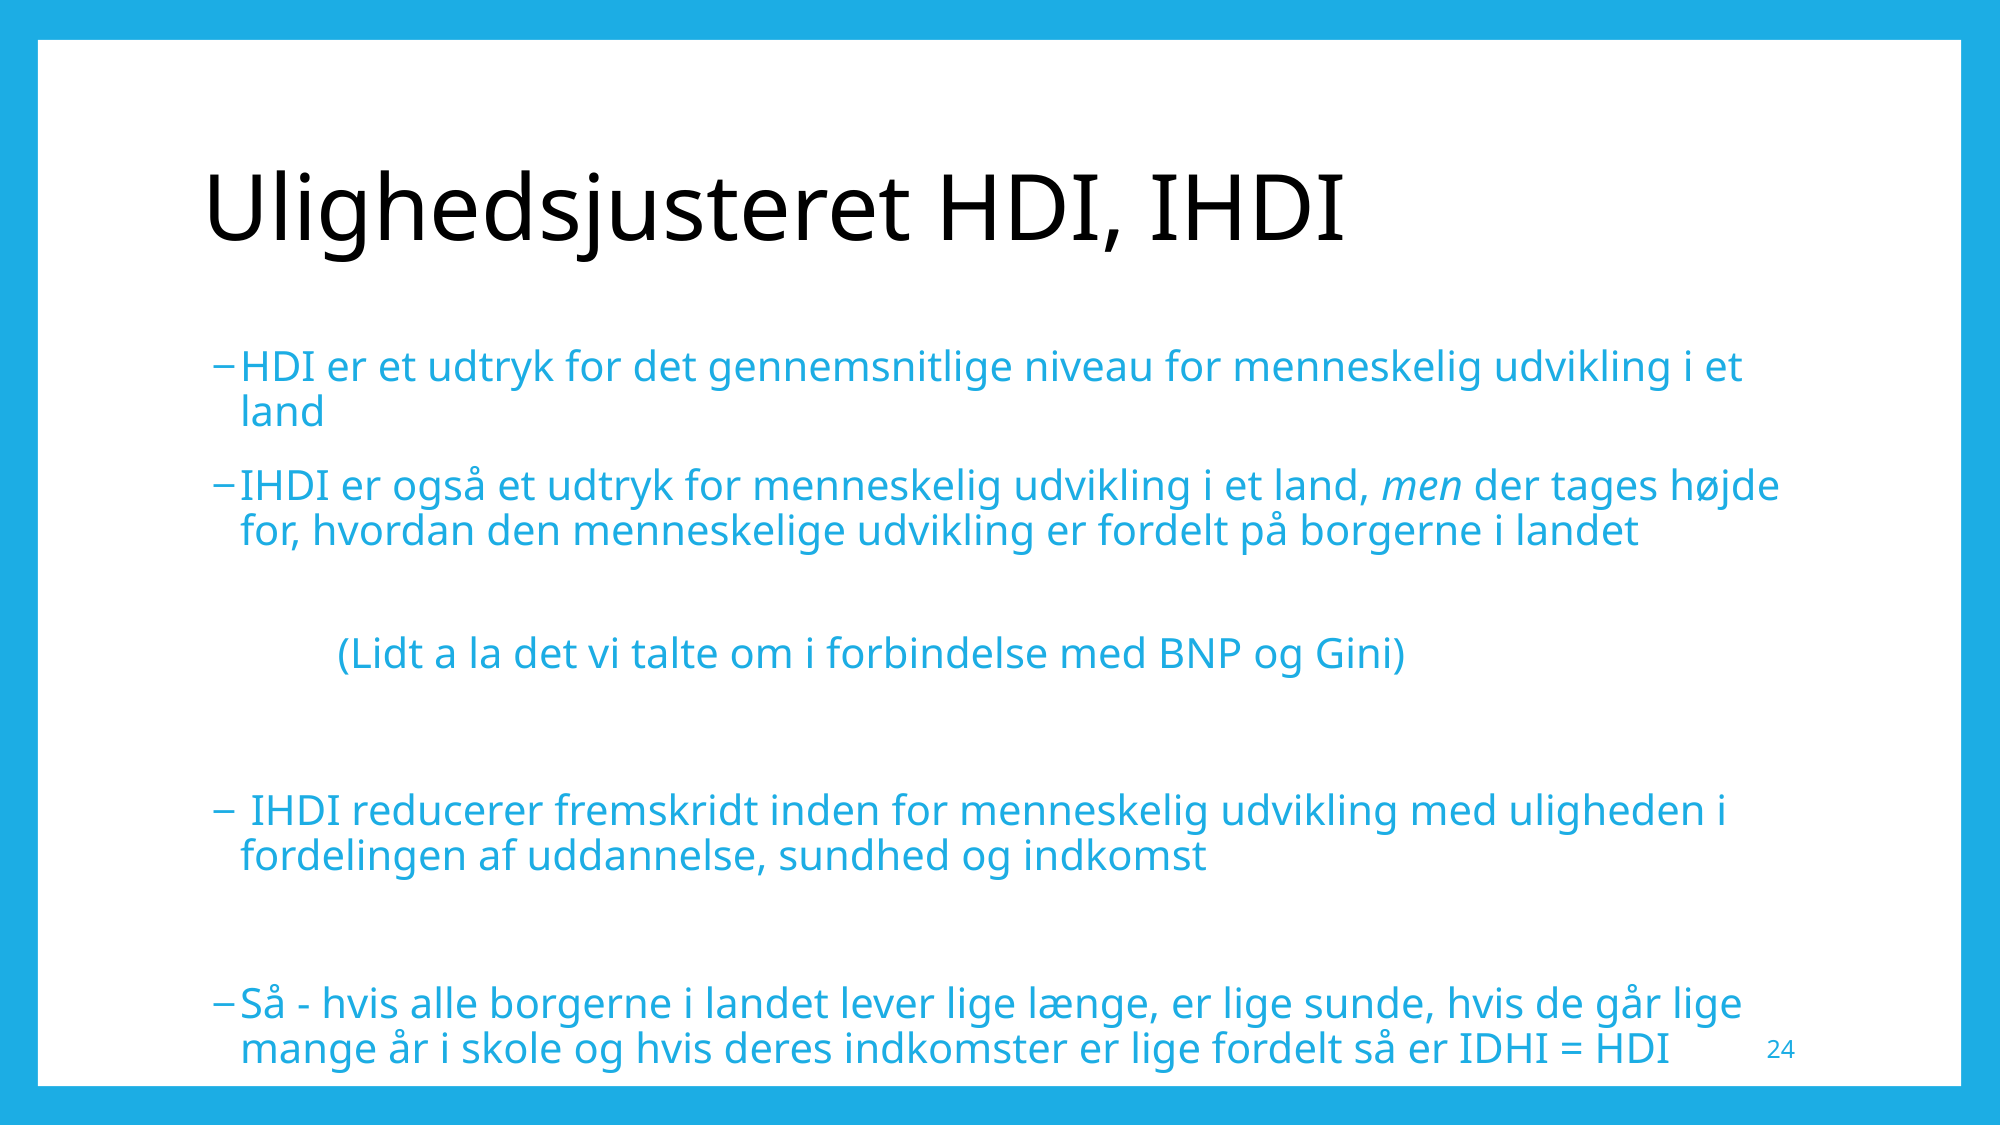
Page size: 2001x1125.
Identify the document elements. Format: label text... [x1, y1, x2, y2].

slide_number 24 [1530, 1020, 1811, 1081]
list HDI er et udtryk for det gennemsnitlige niveau for menneskelig udvikling i et land IHDI er også et udtryk for menneskelig udvikling i et land, men der tages højde for, hvordan den menneskelige udvikling er fordelt på borgerne i landet (Lidt a la det vi talte om i forbindelse med BNP og Gini) IHDI reducerer fremskridt inden for menneskelig udvikling med uligheden i fordelingen af uddannelse, sundhed og indkomst Så - hvis alle borgerne i landet lever lige længe, er lige sunde, hvis de går lige mange år i skole og hvis deres indkomster er lige fordelt så er IDHI = HDI [187, 337, 1808, 1000]
title Ulighedsjusteret HDI, IHDI [187, 99, 1808, 323]
